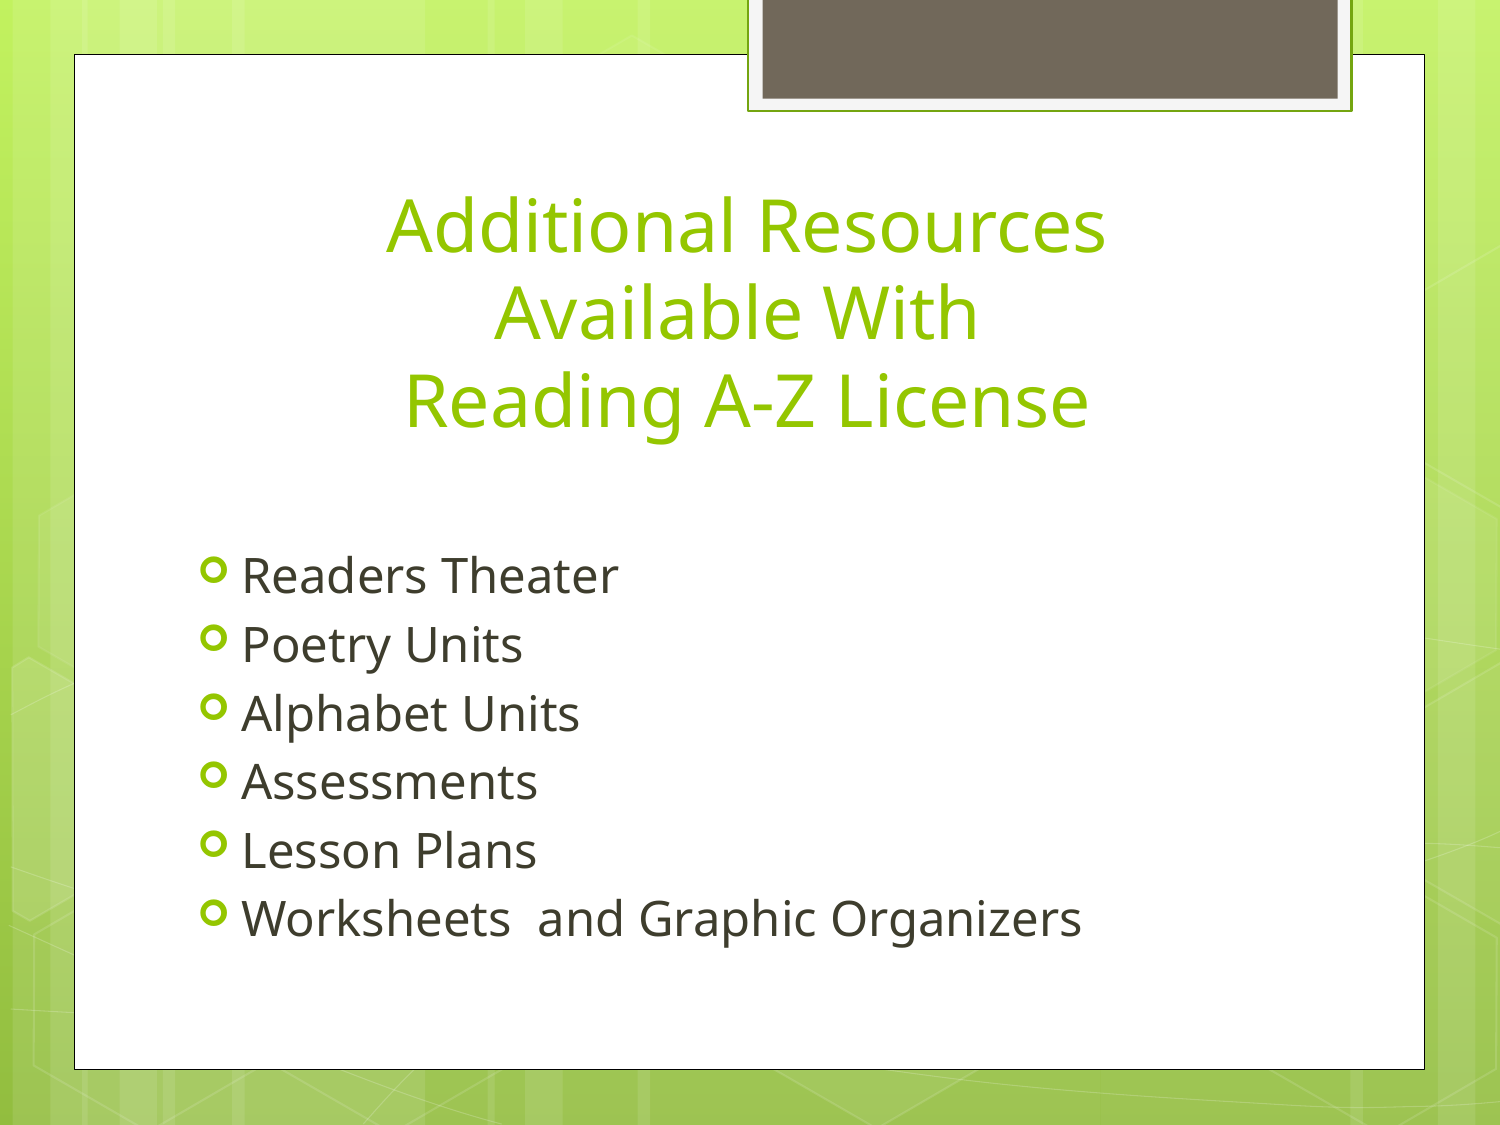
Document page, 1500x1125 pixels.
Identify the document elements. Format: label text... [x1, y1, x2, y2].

title Additional Resources Available With Reading A-Z License [171, 168, 1324, 450]
list Readers Theater Poetry Units Alphabet Units Assessments Lesson Plans Worksheets and Graphic Organizers [171, 537, 1283, 957]
